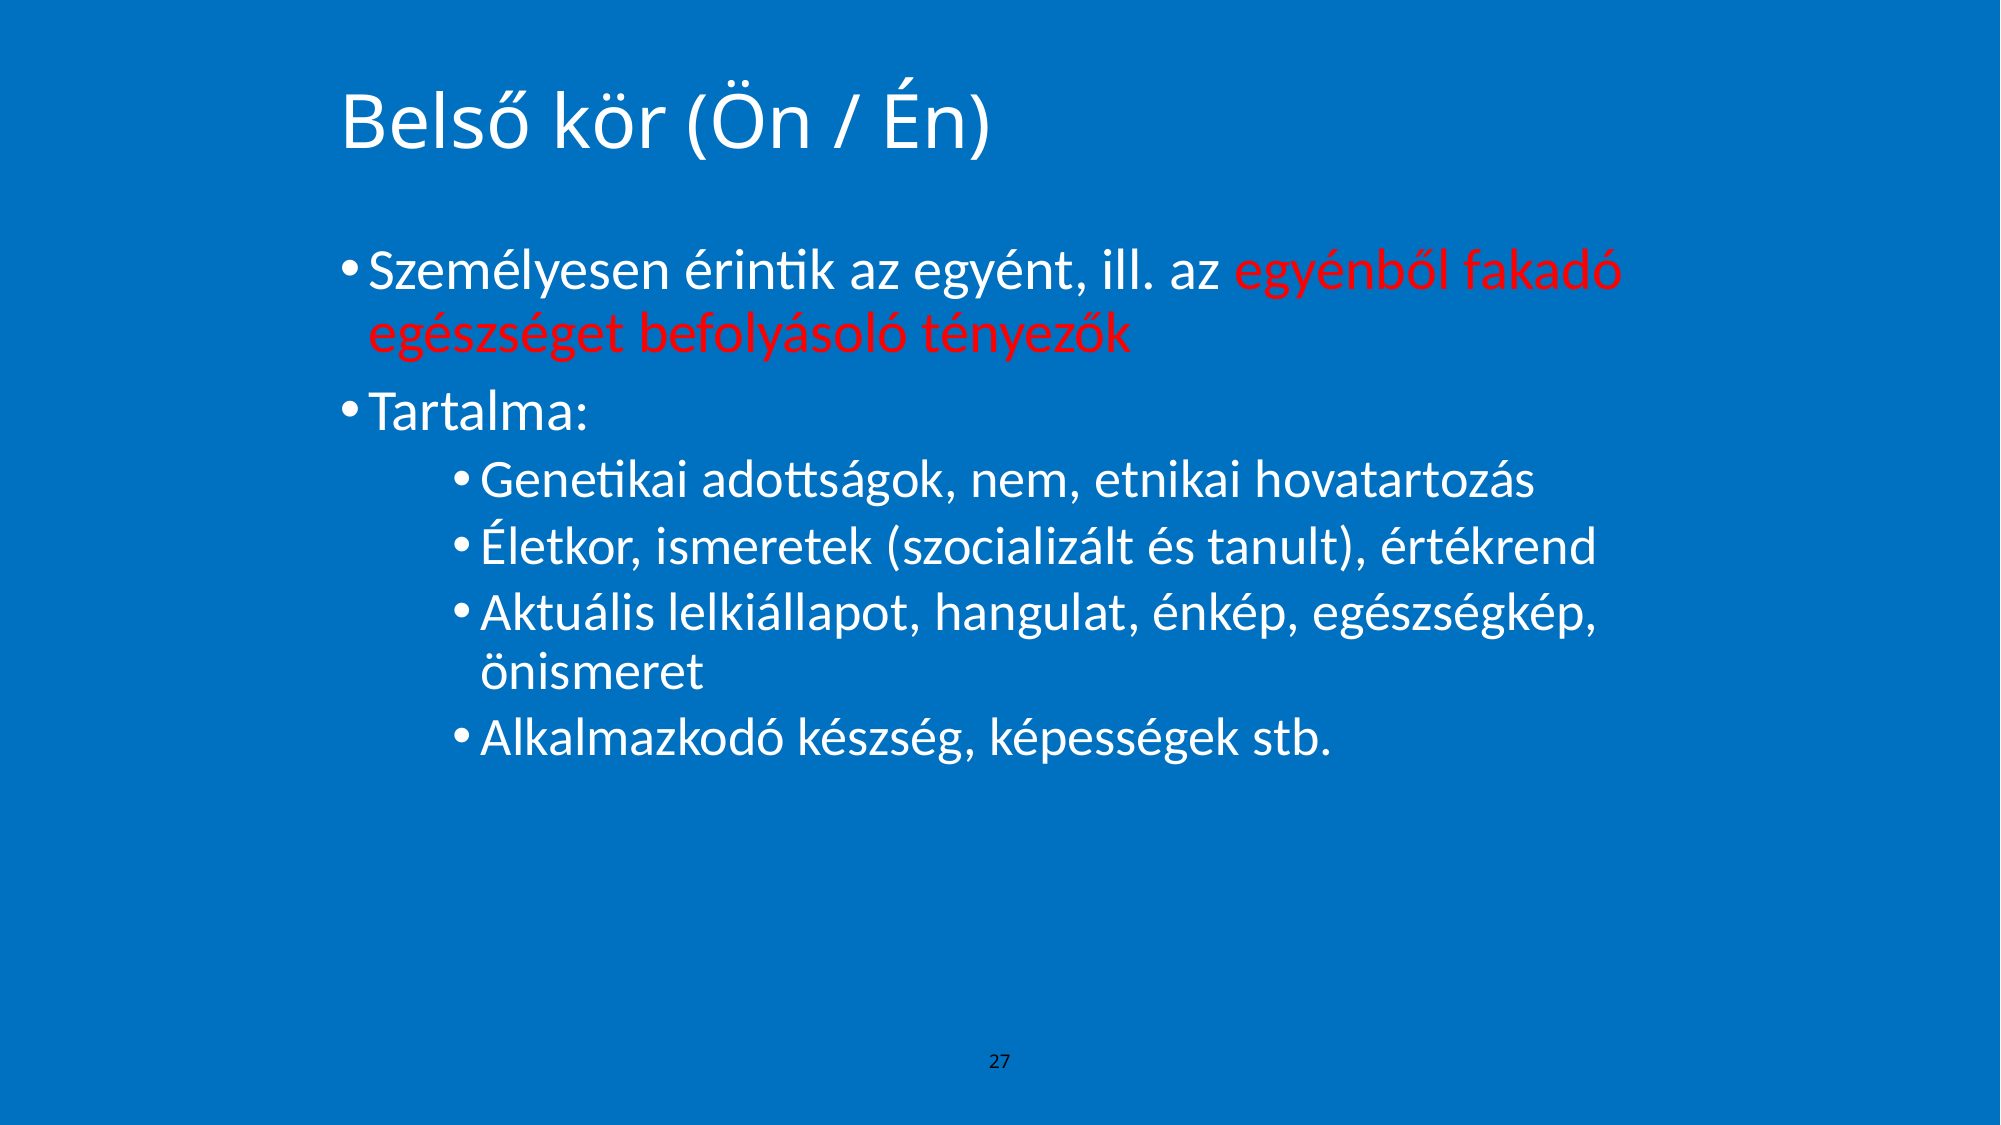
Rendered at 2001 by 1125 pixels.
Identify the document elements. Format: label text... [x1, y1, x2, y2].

title Belső kör (Ön / Én) [324, 75, 1675, 173]
slide_number 27 [762, 1025, 1238, 1100]
list Személyesen érintik az egyént, ill. az egyénből fakadó egészséget befolyásoló tényezők Tartalma: Genetikai adottságok, nem, etnikai hovatartozás Életkor, ismeretek (szocializált és tanult), értékrend Aktuális lelkiállapot, hangulat, énkép, egészségkép, önismeret Alkalmazkodó készség, képességek stb. [324, 231, 1675, 1024]
